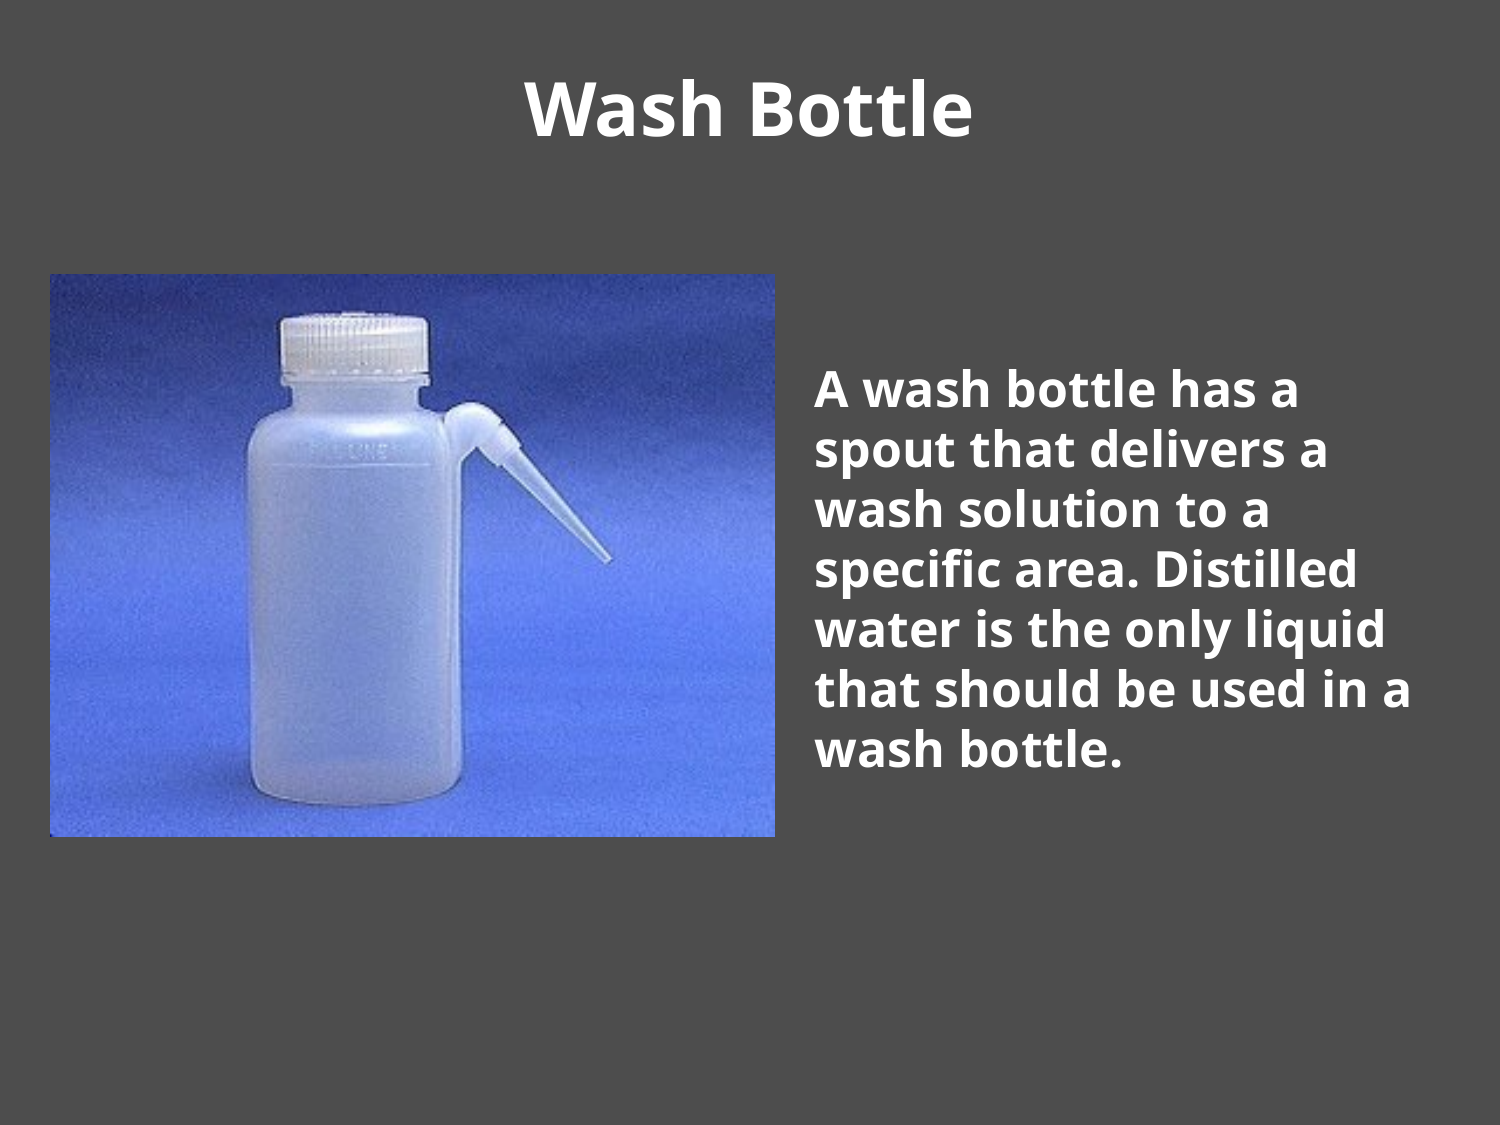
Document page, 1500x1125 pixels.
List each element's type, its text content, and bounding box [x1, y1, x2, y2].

title Wash Bottle [112, 49, 1388, 163]
text_box A wash bottle has a spout that delivers a wash solution to a specific area. Distilled water is the only liquid that should be used in a wash bottle. [800, 349, 1450, 785]
picture [49, 274, 776, 837]
